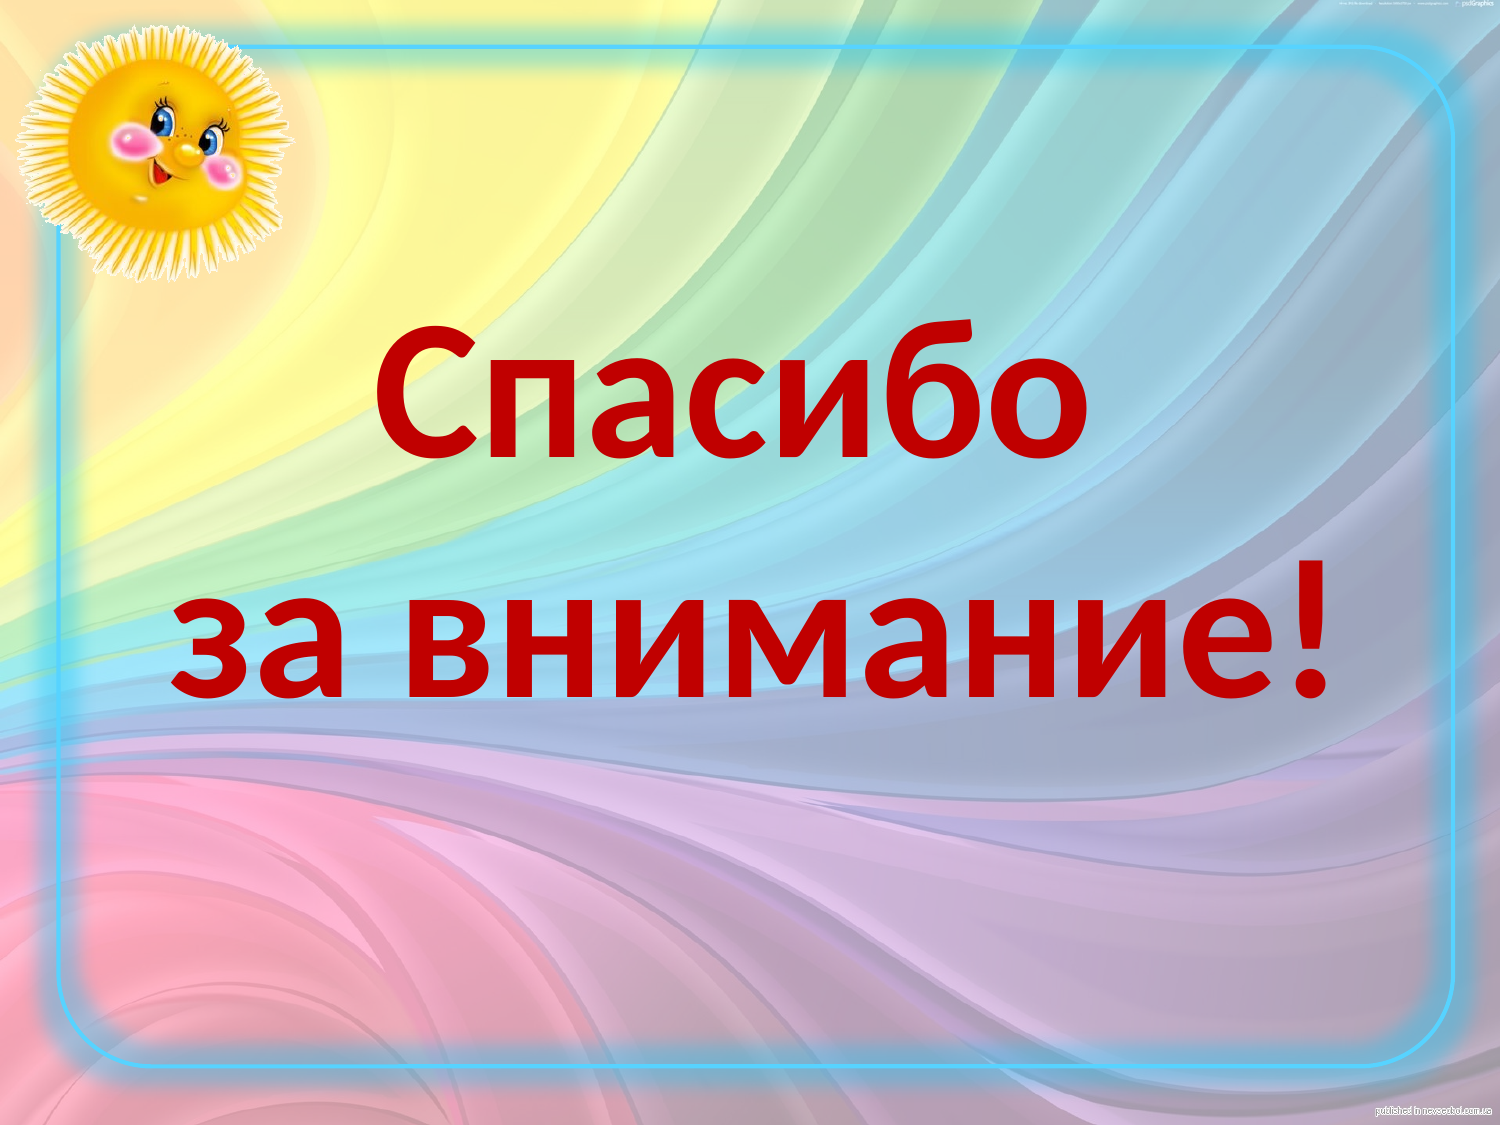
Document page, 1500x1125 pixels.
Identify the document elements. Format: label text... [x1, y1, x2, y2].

text_box Спасибо за внимание! [62, 249, 1450, 745]
picture [11, 11, 340, 340]
